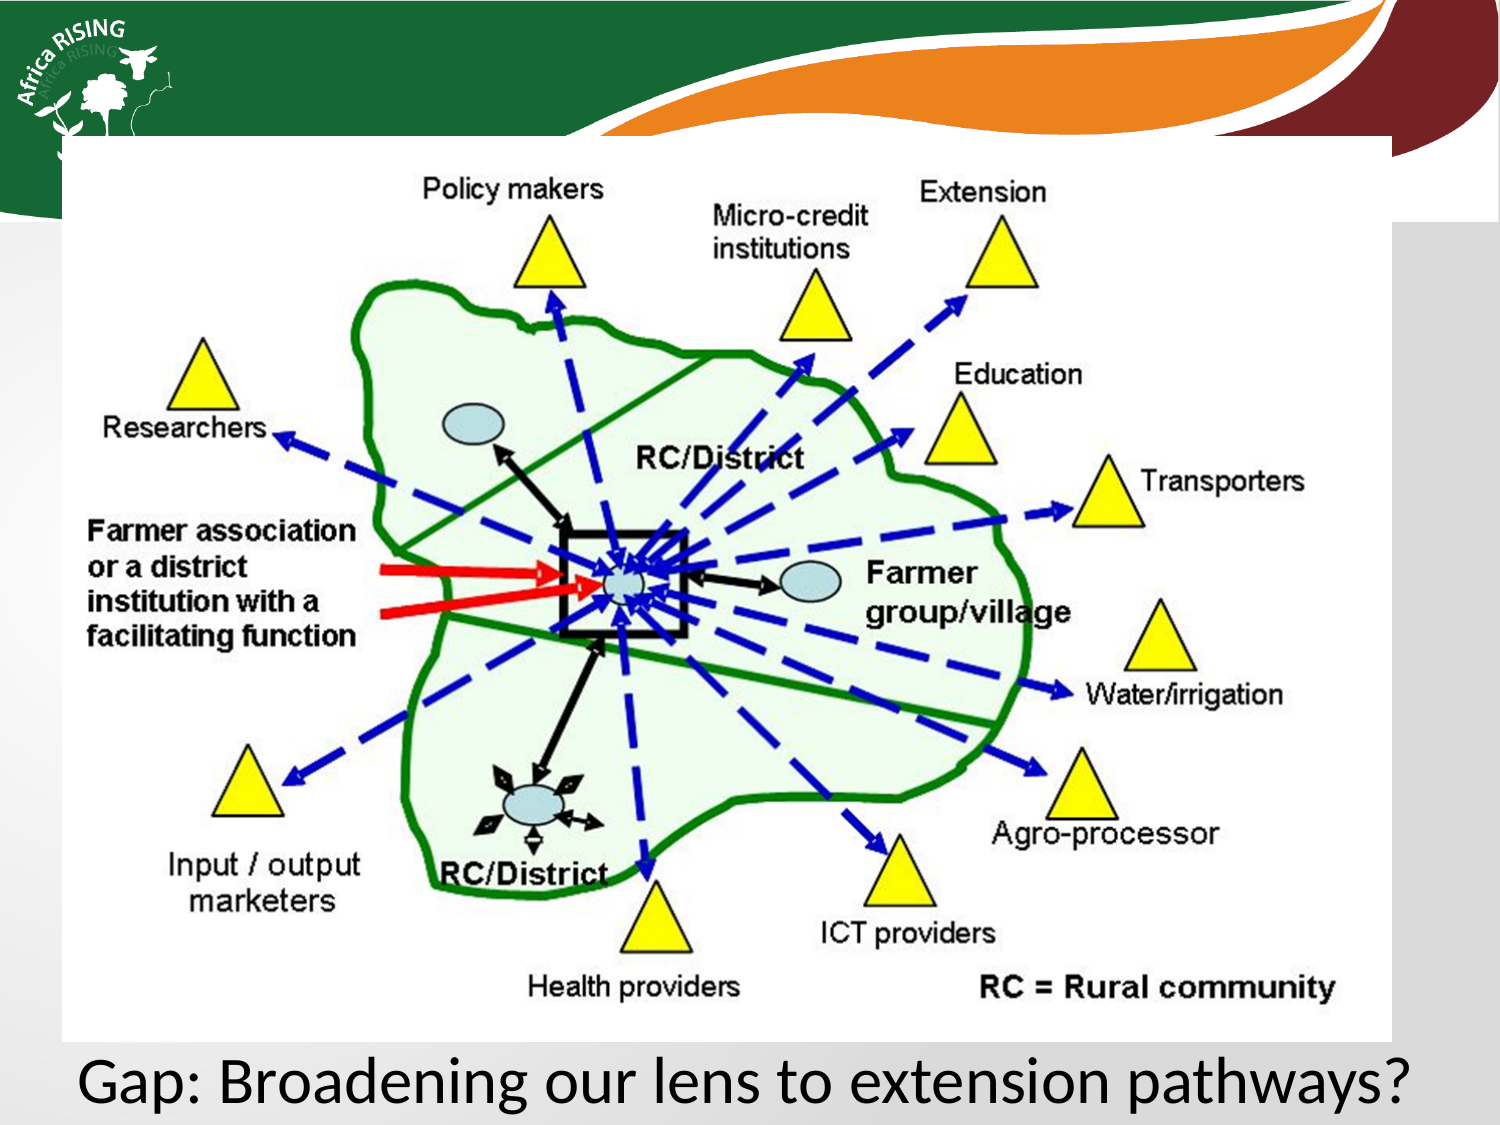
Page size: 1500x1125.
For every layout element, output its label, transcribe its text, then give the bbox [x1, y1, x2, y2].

picture [0, 0, 1499, 1043]
text_box Gap: Broadening our lens to extension pathways? [62, 1029, 1467, 1124]
